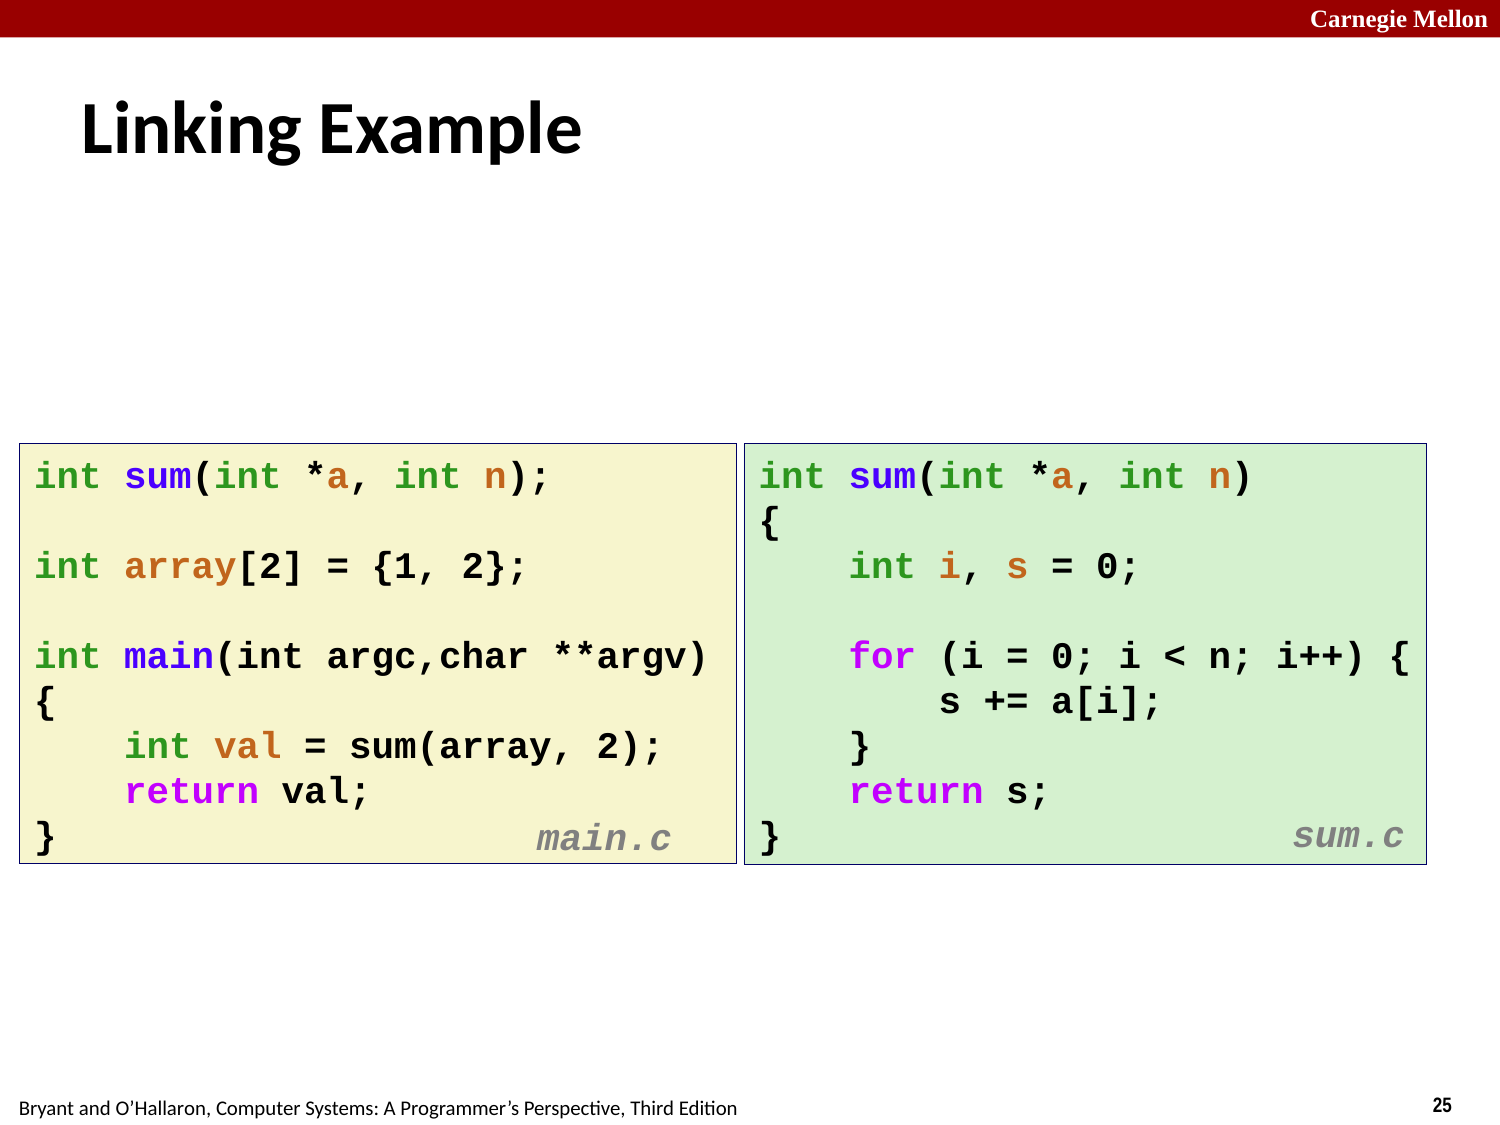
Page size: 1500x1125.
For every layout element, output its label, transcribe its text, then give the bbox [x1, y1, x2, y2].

text_box int sum(int *a, int n) { int i, s = 0; for (i = 0; i < n; i++) { s += a[i]; } return s; } [743, 443, 1427, 864]
text_box sum.c [1277, 805, 1420, 864]
text_box main.c [522, 808, 687, 867]
text_box int sum(int *a, int n); int array[2] = {1, 2}; int main(int argc,char **argv) { int val = sum(array, 2); return val; } [19, 443, 737, 864]
title Linking Example [66, 58, 1497, 188]
